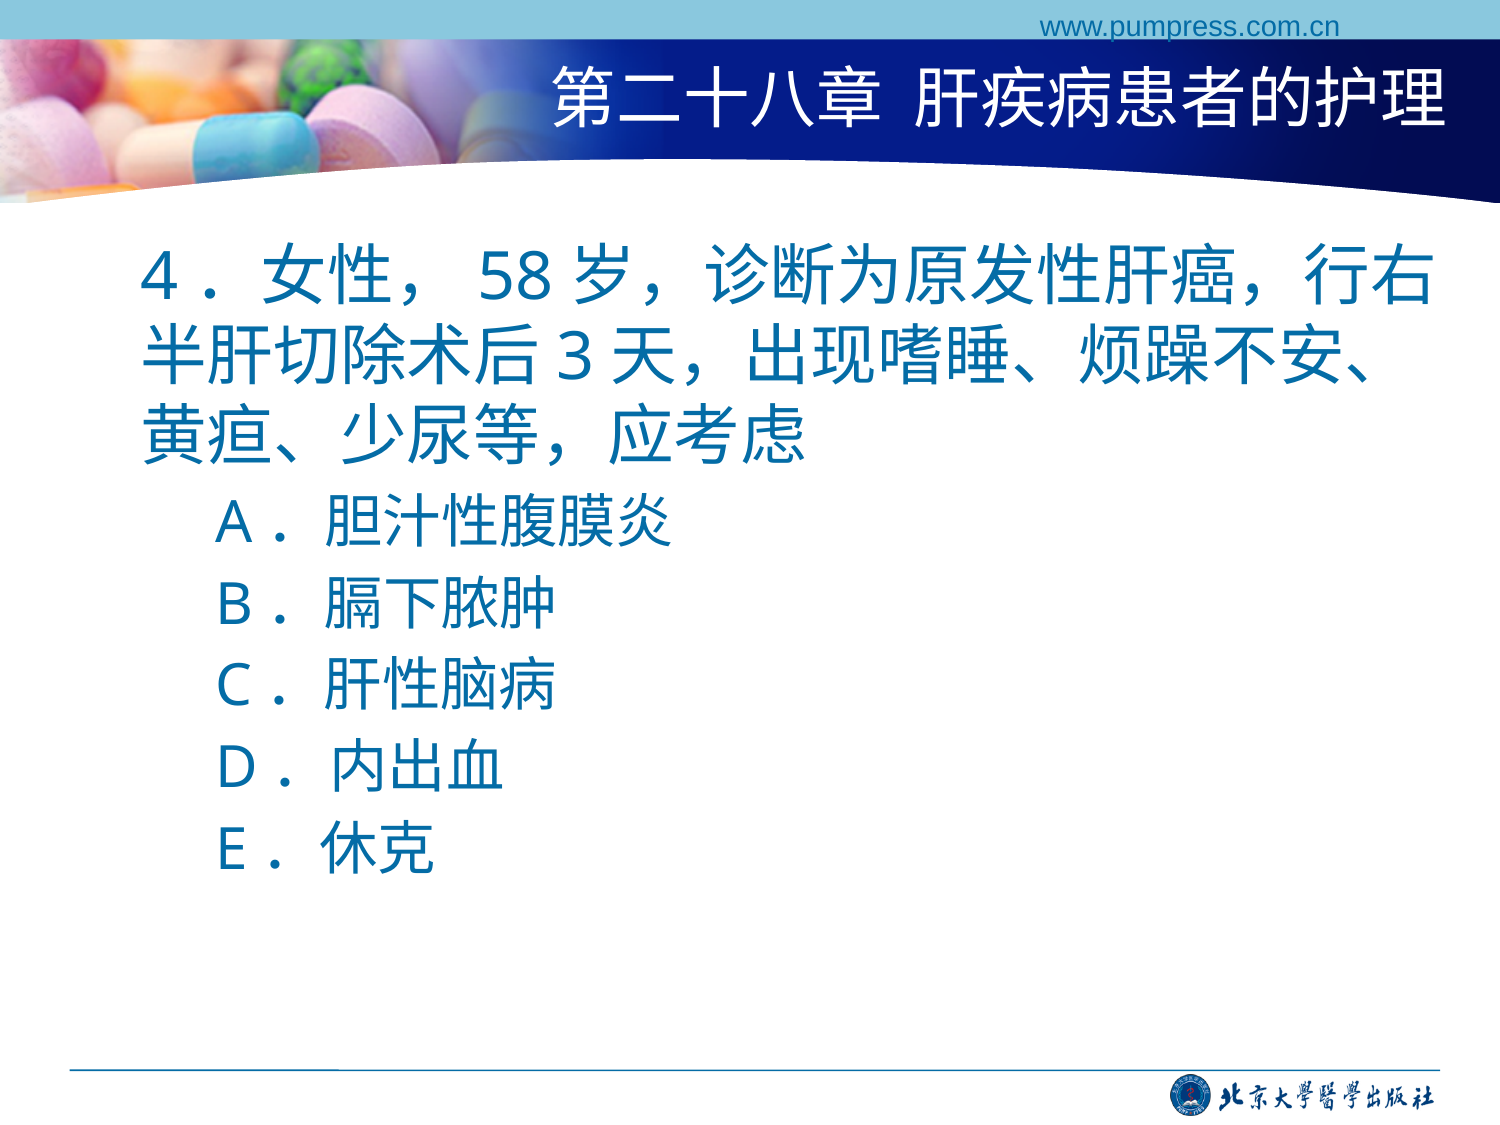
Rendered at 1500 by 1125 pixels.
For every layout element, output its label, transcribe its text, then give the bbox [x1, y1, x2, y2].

slide_number www.pumpress.com.cn [1025, 0, 1463, 38]
list 4．女性，58岁，诊断为原发性肝癌，行右半肝切除术后3天，出现嗜睡、烦躁不安、黄疸、少尿等，应考虑 A．胆汁性腹膜炎 B．膈下脓肿 C．肝性脑病 D．内出血 E．休克 [49, 224, 1463, 1026]
picture [1170, 1074, 1436, 1118]
picture [0, 40, 1500, 203]
title 第二十八章 肝疾病患者的护理 [137, 49, 1463, 143]
